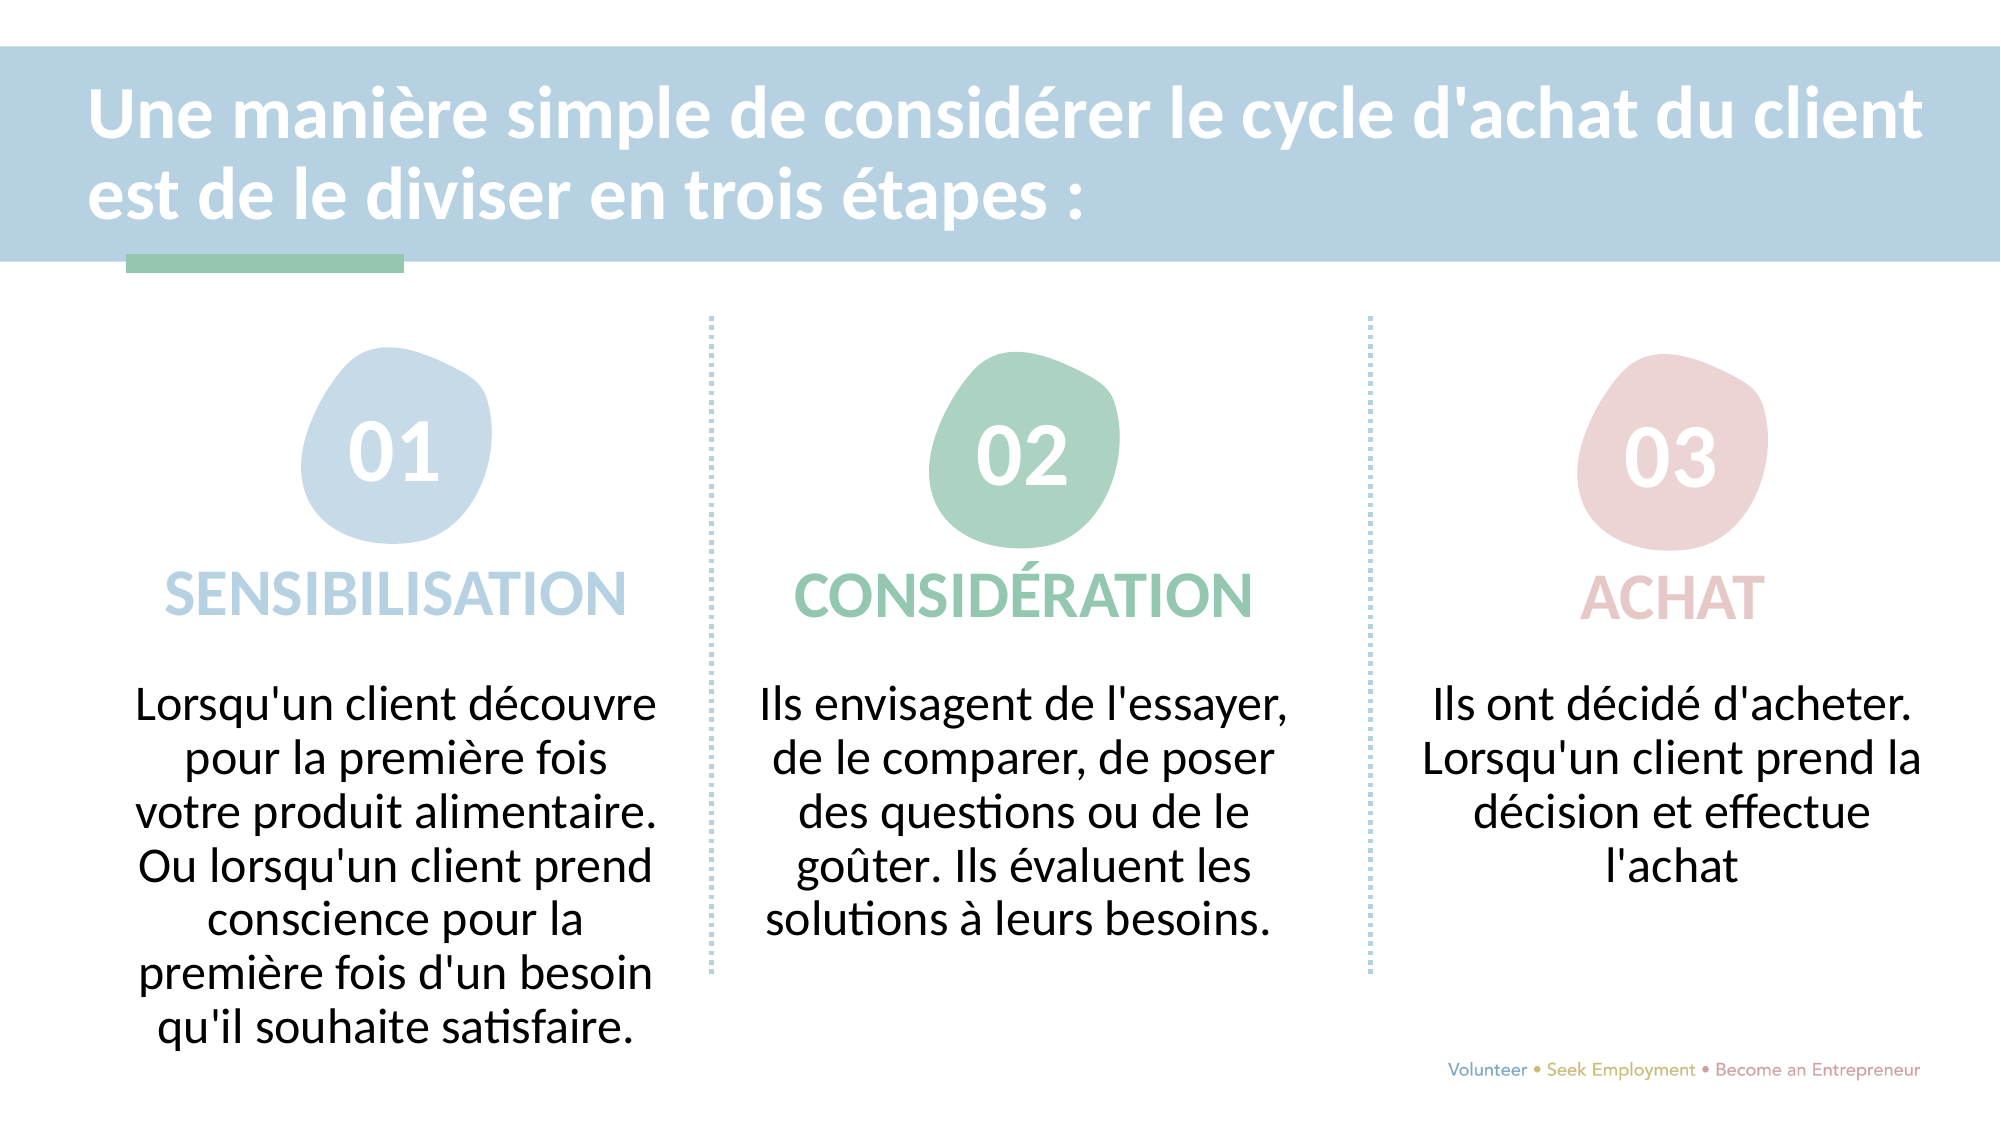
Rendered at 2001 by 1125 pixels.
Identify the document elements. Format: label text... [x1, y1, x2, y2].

list Une manière simple de considérer le cycle d'achat du client est de le diviser en trois étapes : [72, 152, 2000, 259]
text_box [1577, 354, 1768, 608]
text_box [300, 347, 492, 602]
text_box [928, 351, 1120, 606]
text_box CONSIDÉRATION [744, 552, 1304, 669]
text_box Ils ont décidé d'acheter. Lorsqu'un client prend la décision et effectue l'achat [1392, 669, 1953, 902]
text_box ACHAT [1392, 554, 1953, 669]
list SENSIBILISATION [116, 572, 676, 669]
picture [1418, 1046, 1971, 1103]
text_box Ils envisagent de l'essayer, de le comparer, de poser des questions ou de le goûter. Ils évaluent les solutions à leurs besoins. [744, 669, 1304, 902]
text_box Lorsqu'un client découvre pour la première fois votre produit alimentaire. Ou lorsqu'un client prend conscience pour la première fois d'un besoin qu'il souhaite satisfaire. [116, 669, 676, 1068]
